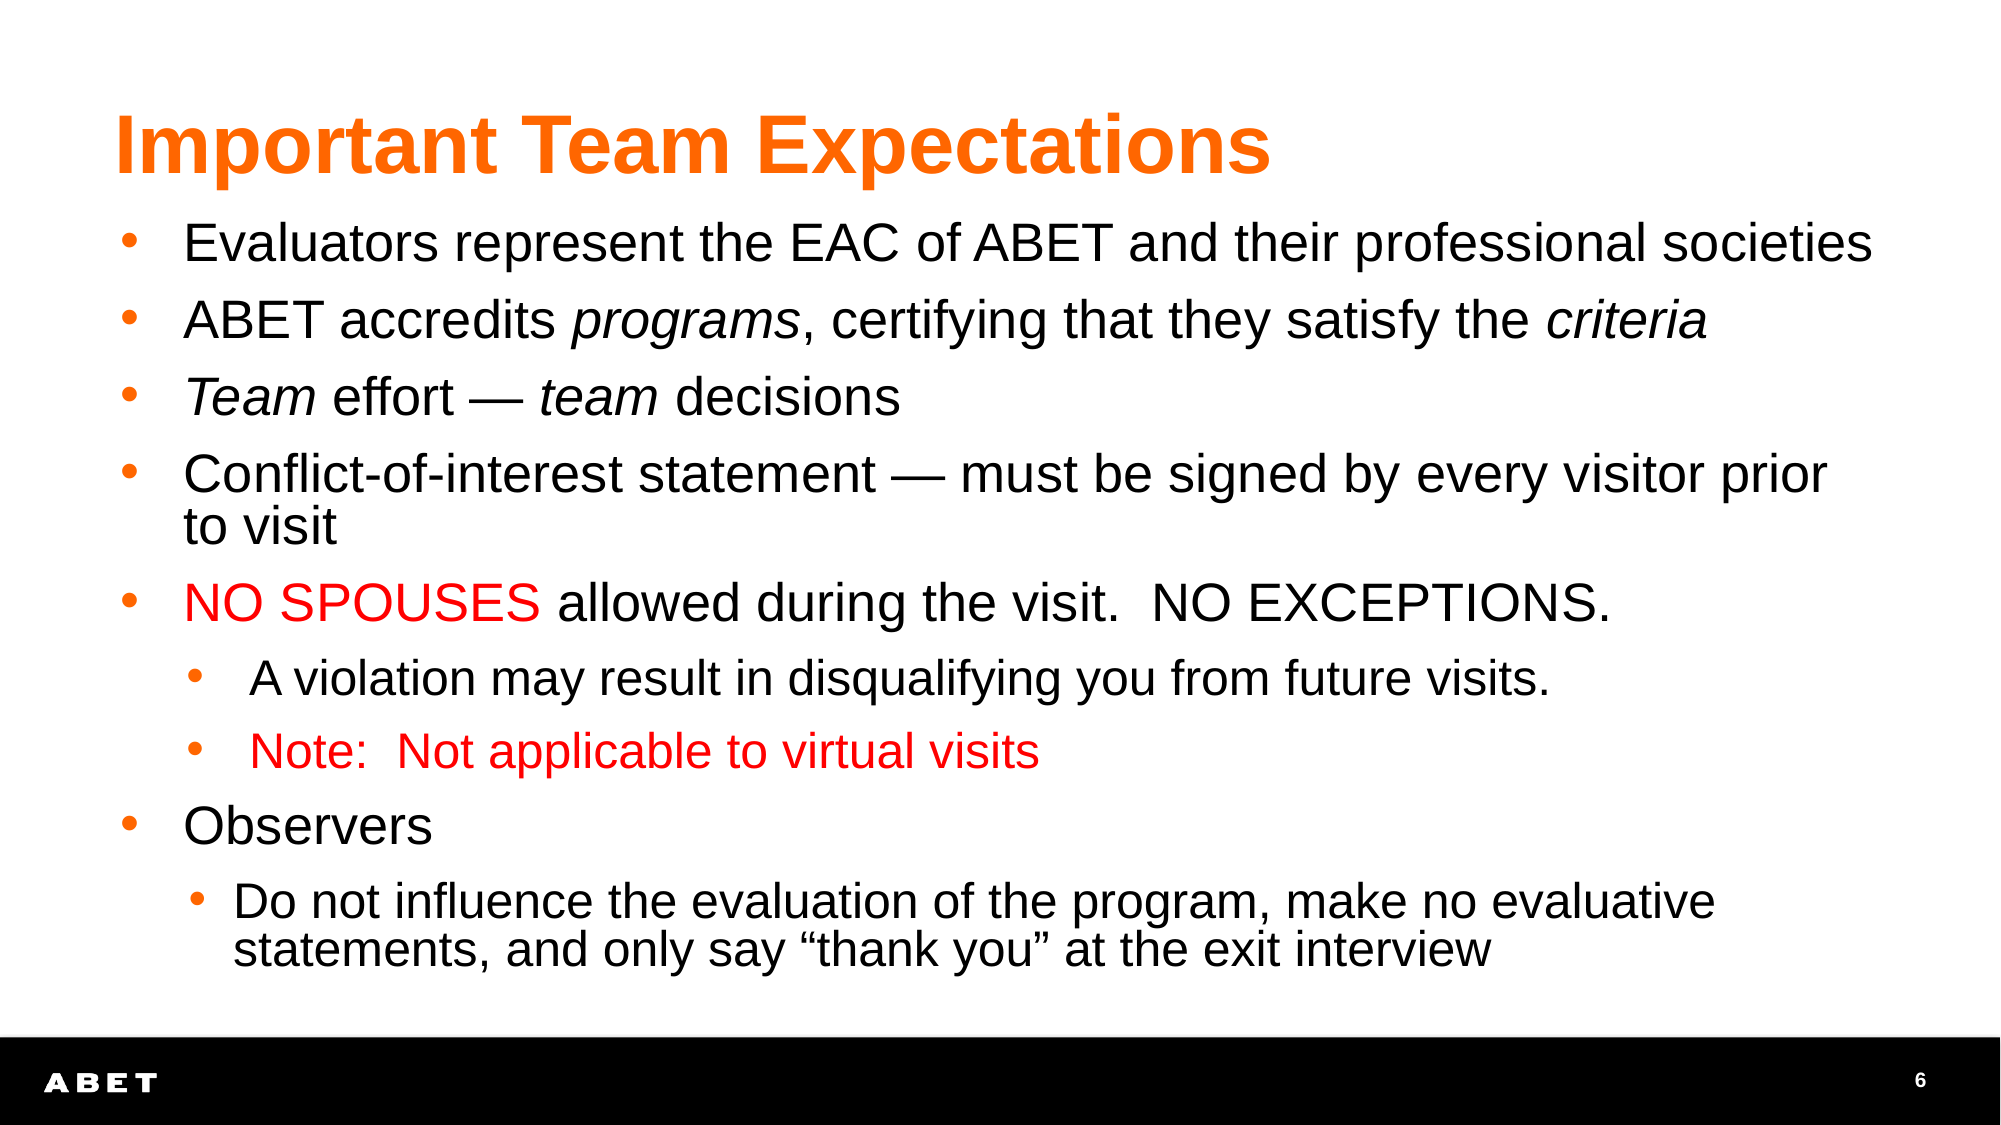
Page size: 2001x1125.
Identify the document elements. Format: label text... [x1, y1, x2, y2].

picture [16, 1052, 184, 1113]
title Important Team Expectations [99, 82, 1900, 213]
list Evaluators represent the EAC of ABET and their professional societies ABET accredits programs, certifying that they satisfy the criteria Team effort — team decisions Conflict-of-interest statement — must be signed by every visitor prior to visit NO SPOUSES allowed during the visit. NO EXCEPTIONS. A violation may result in disqualifying you from future visits. Note: Not applicable to virtual visits Observers Do not influence the evaluation of the program, make no evaluative statements, and only say “thank you” at the exit interview [99, 213, 1900, 926]
